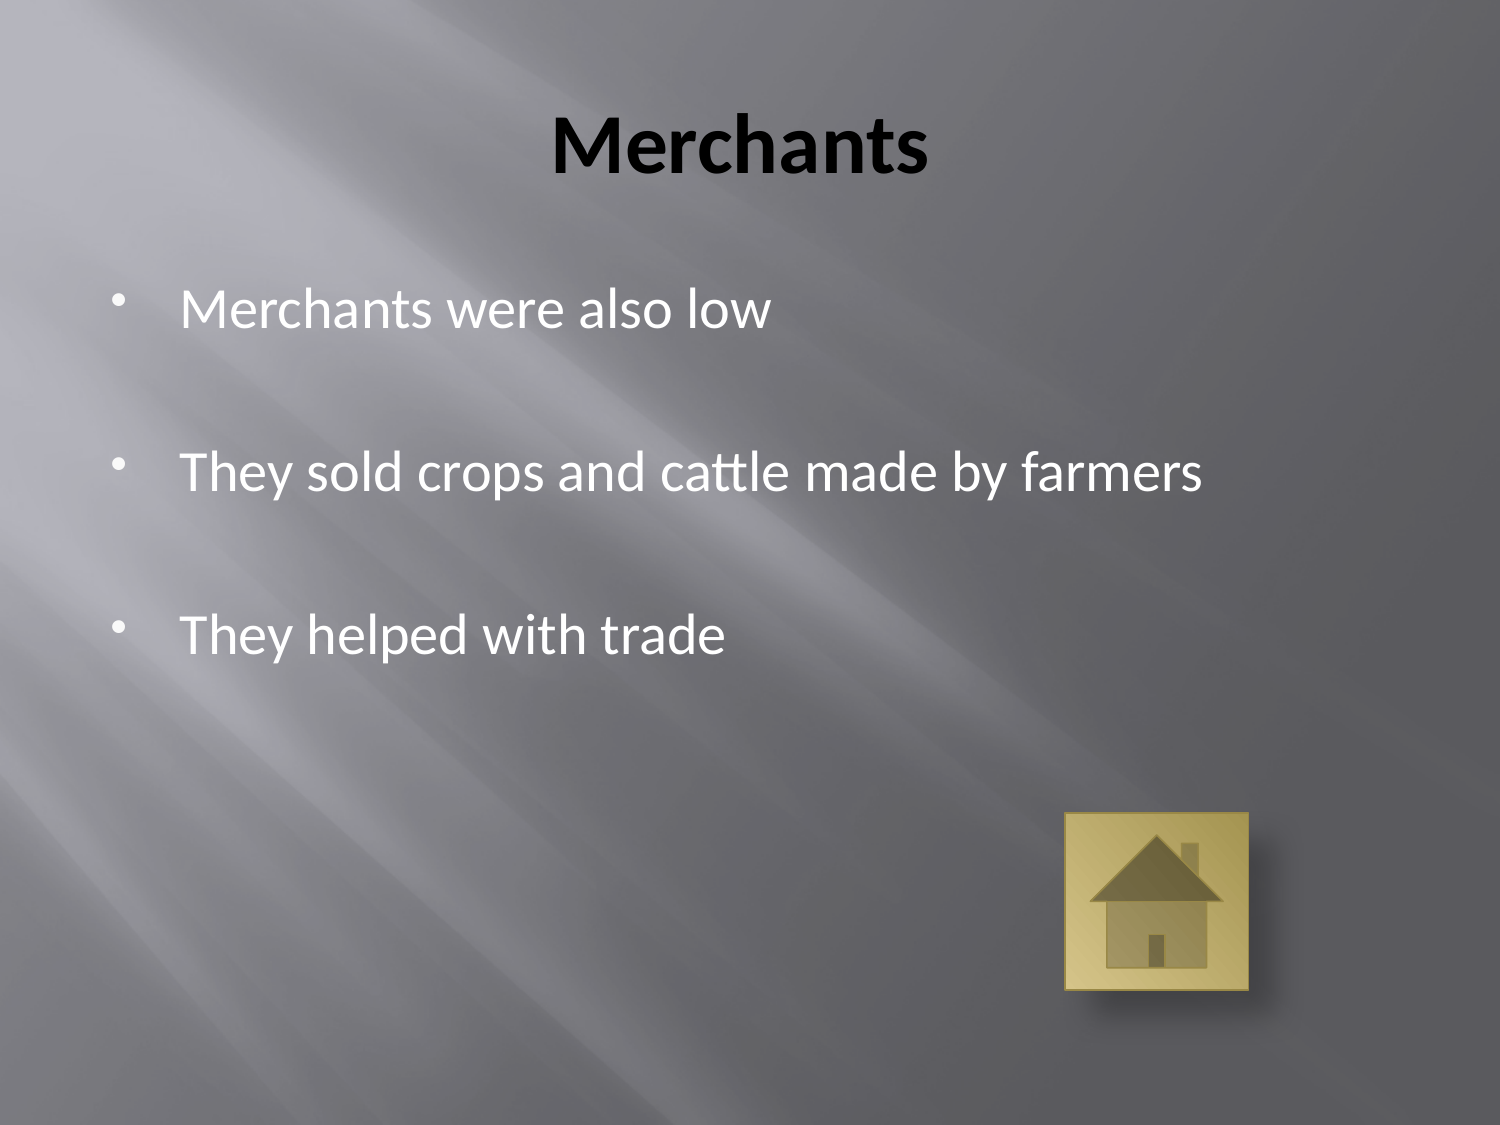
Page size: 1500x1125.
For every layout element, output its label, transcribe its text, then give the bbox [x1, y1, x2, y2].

list Merchants were also low They sold crops and cattle made by farmers They helped with trade [75, 262, 1425, 1035]
title Merchants [75, 45, 1425, 233]
text_box [1064, 812, 1249, 991]
